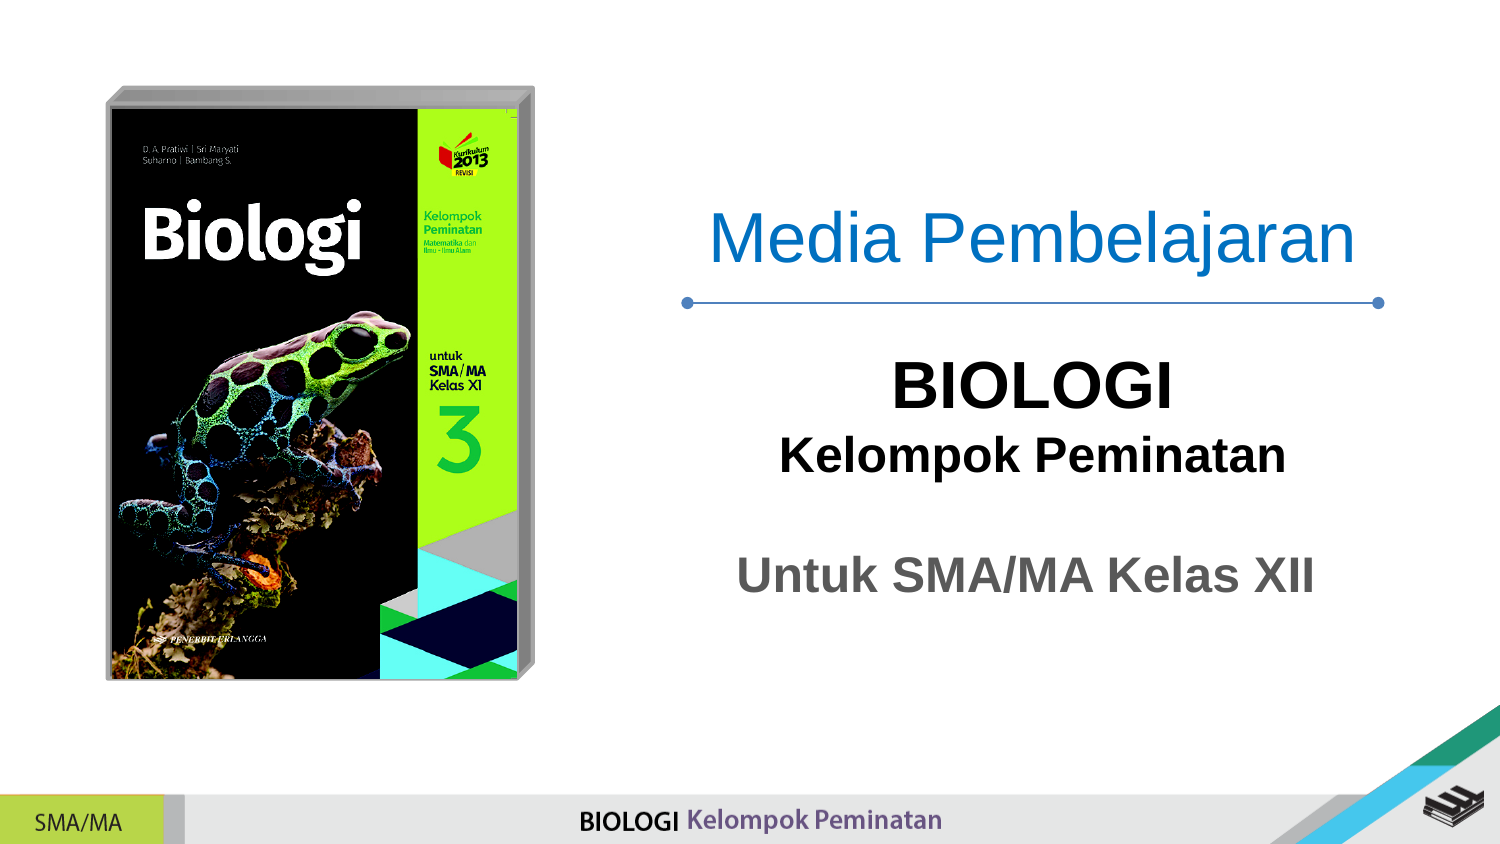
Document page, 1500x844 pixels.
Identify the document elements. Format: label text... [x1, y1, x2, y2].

picture [0, 705, 1500, 844]
text_box BIOLOGI Kelompok Peminatan Untuk SMA/MA Kelas XII [687, 334, 1379, 610]
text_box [107, 87, 533, 679]
text_box Media Pembelajaran [687, 184, 1379, 285]
